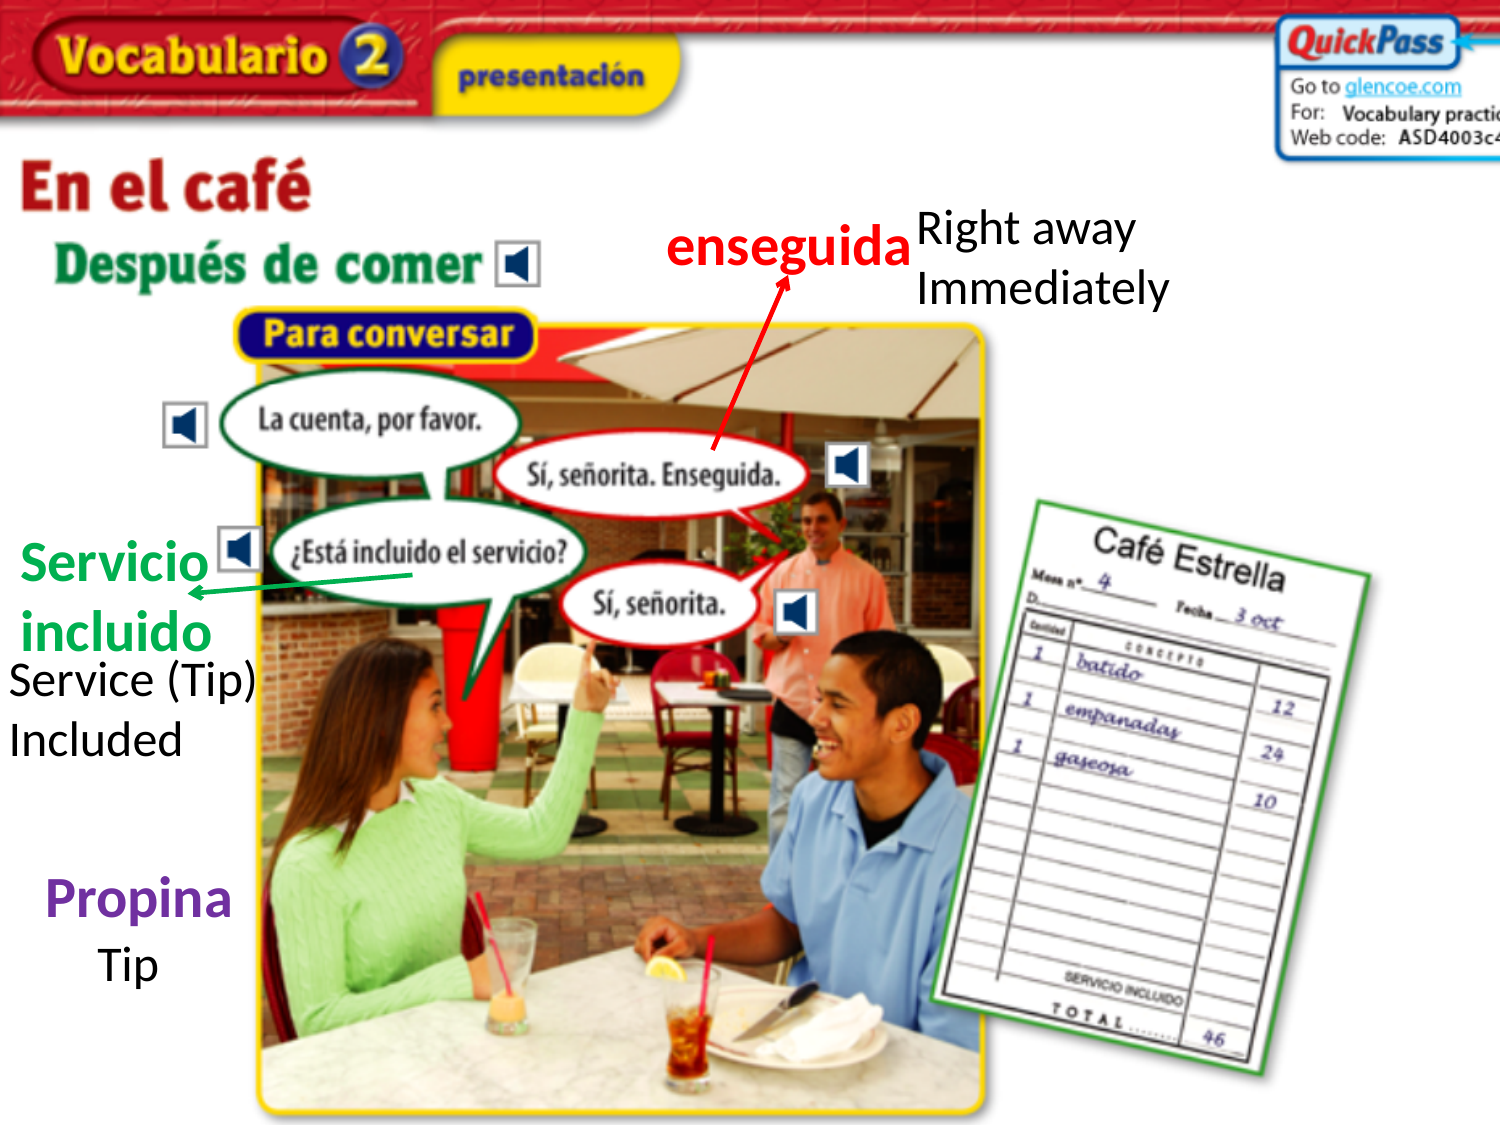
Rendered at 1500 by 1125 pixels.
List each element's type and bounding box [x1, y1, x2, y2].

text_box [712, 274, 789, 451]
text_box [187, 574, 413, 594]
picture [0, 0, 1500, 1125]
